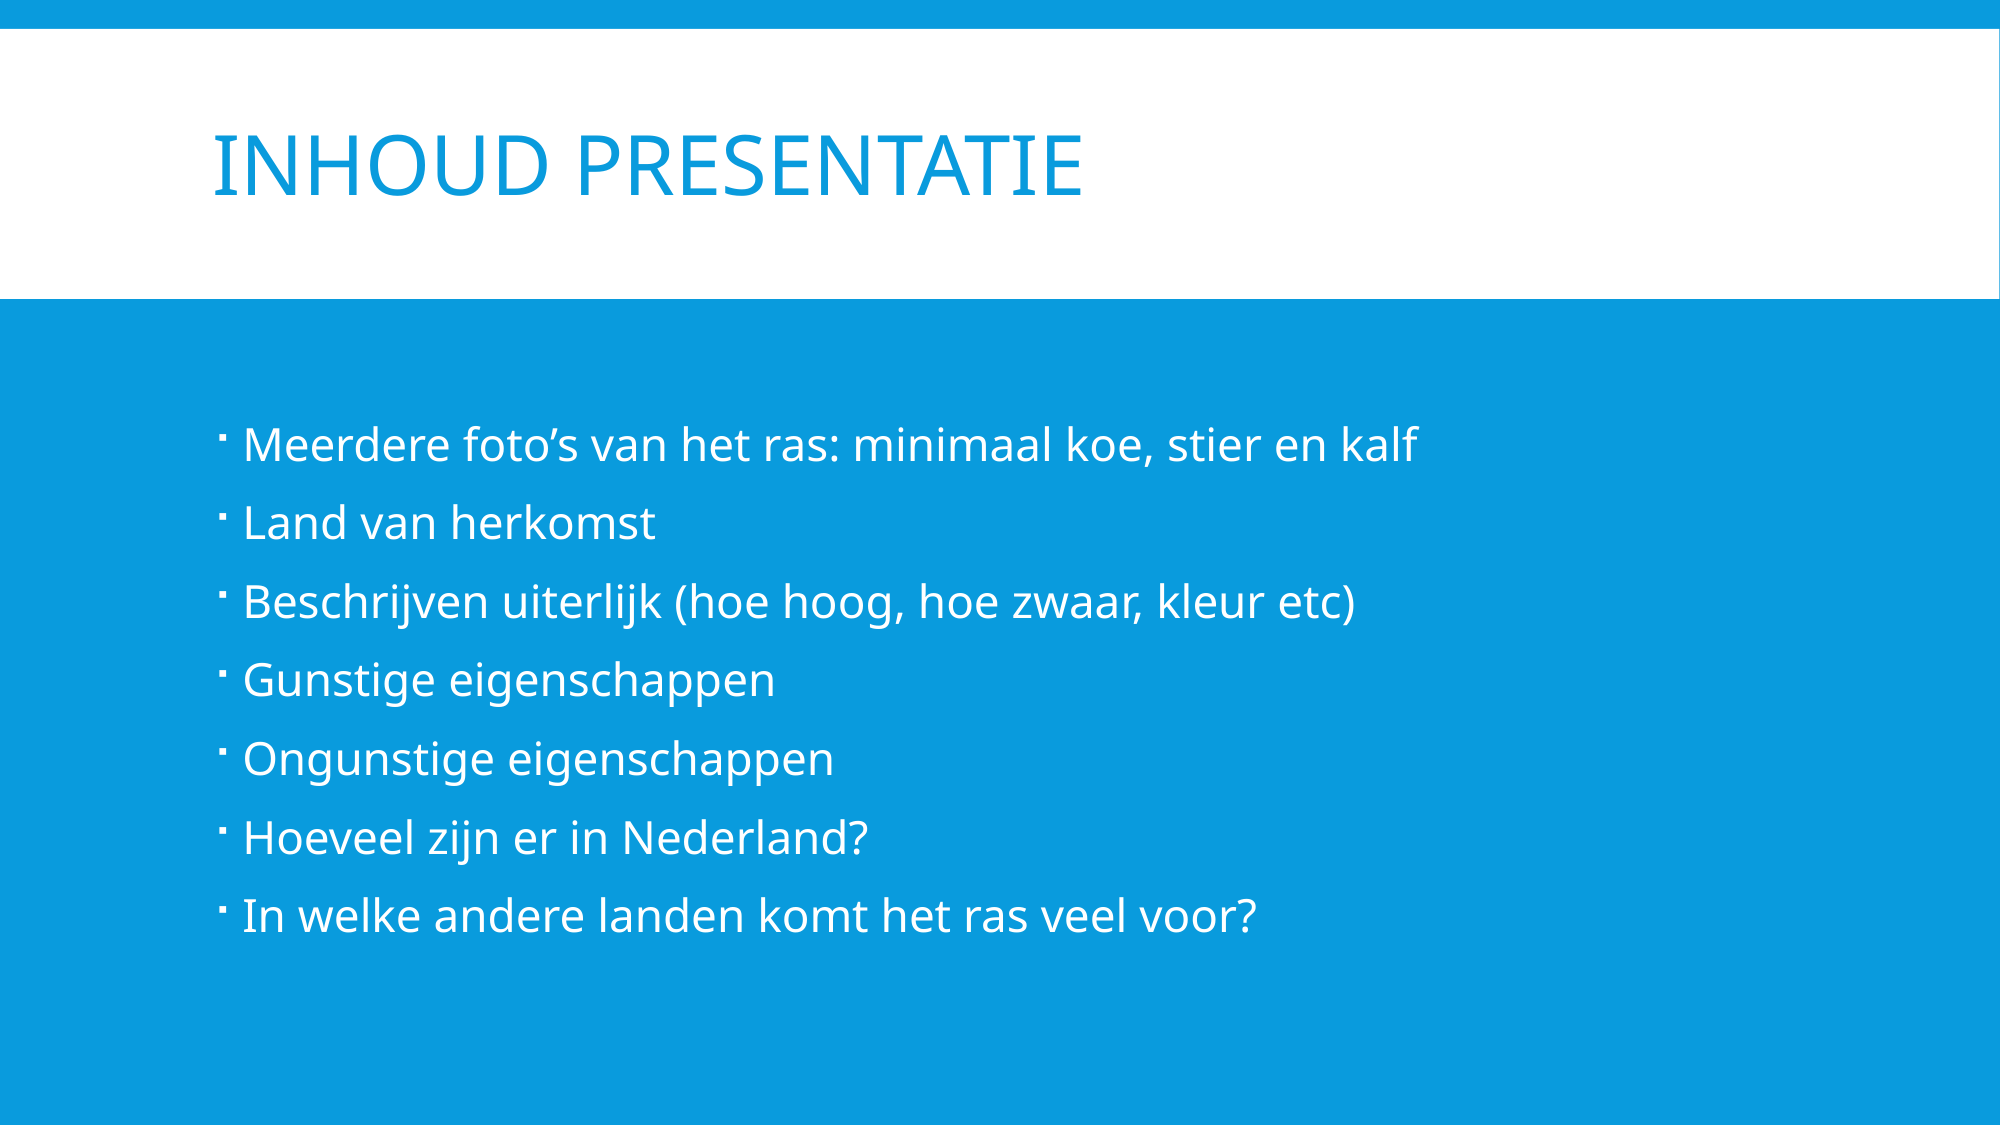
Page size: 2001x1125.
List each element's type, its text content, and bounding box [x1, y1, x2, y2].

title Inhoud presentatie [197, 46, 1803, 295]
list Meerdere foto’s van het ras: minimaal koe, stier en kalf Land van herkomst Beschrijven uiterlijk (hoe hoog, hoe zwaar, kleur etc) Gunstige eigenschappen Ongunstige eigenschappen Hoeveel zijn er in Nederland? In welke andere landen komt het ras veel voor? [197, 329, 1803, 1020]
